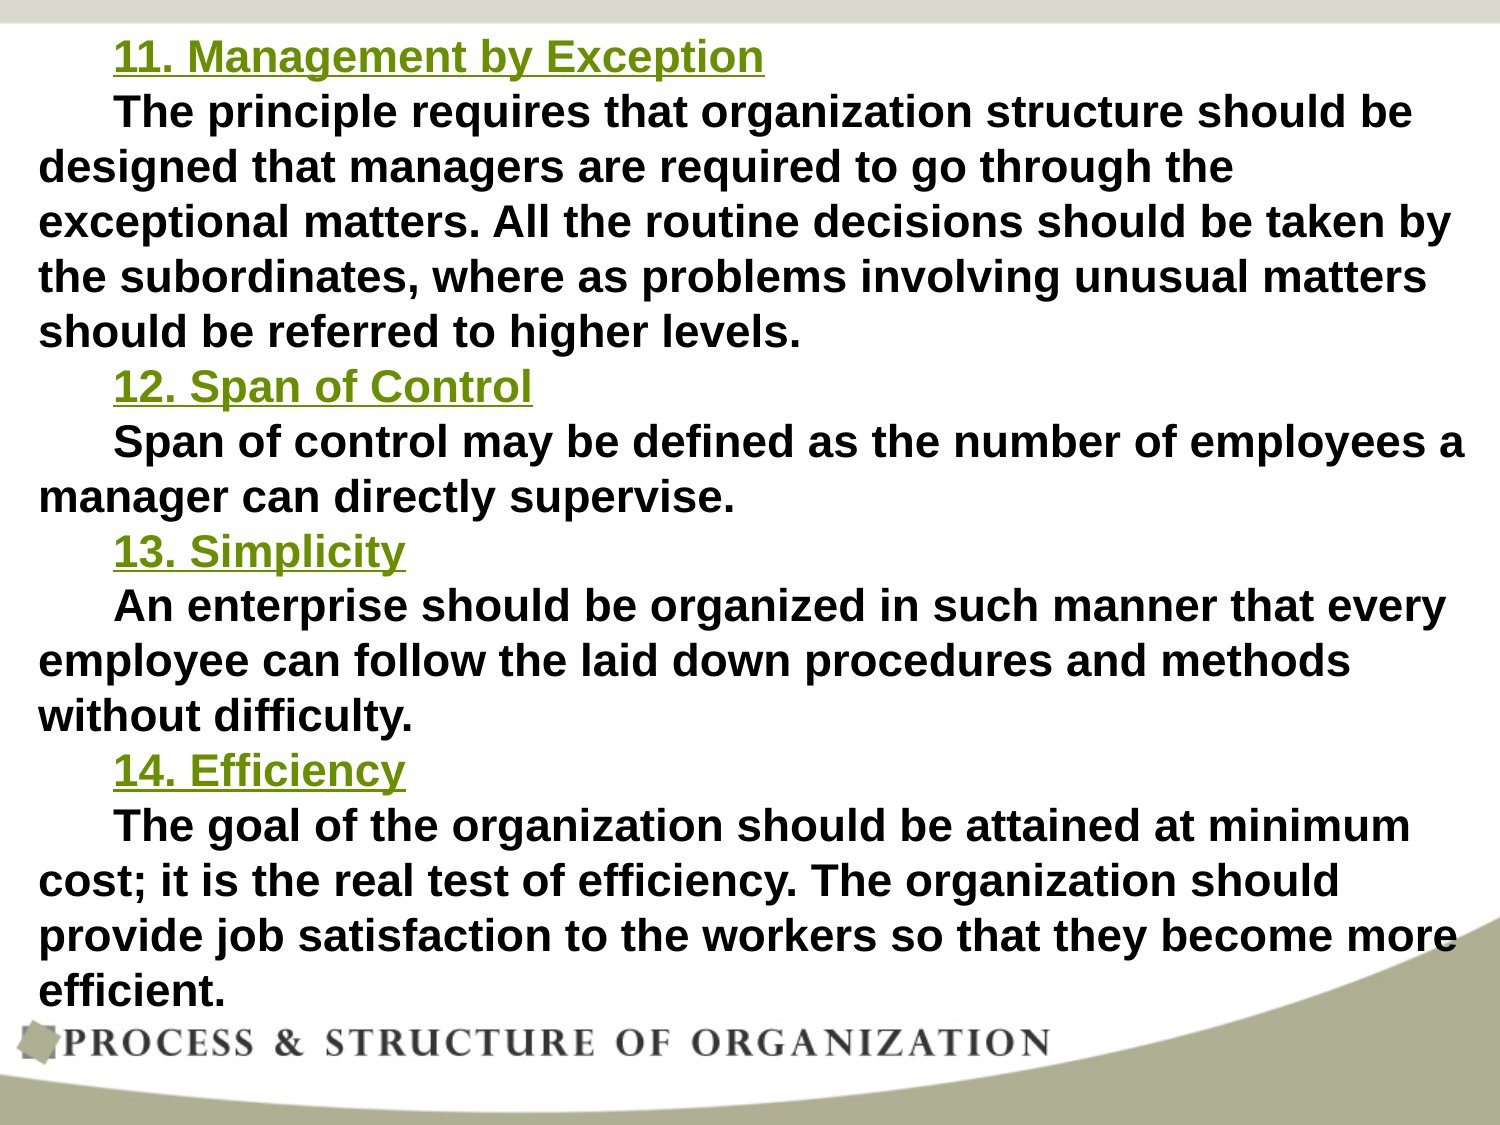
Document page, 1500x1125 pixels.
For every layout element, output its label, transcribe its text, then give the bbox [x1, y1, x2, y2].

picture [0, 0, 1500, 1125]
text_box 11. Management by Exception The principle requires that organization structure should be designed that managers are required to go through the exceptional matters. All the routine decisions should be taken by the subordinates, where as problems involving unusual matters should be referred to higher levels. 12. Span of Control Span of control may be defined as the number of employees a manager can directly supervise. 13. Simplicity An enterprise should be organized in such manner that every employee can follow the laid down procedures and methods without difficulty. 14. Efficiency The goal of the organization should be attained at minimum cost; it is the real test of efficiency. The organization should provide job satisfaction to the workers so that they become more efficient. [23, 18, 1483, 1024]
